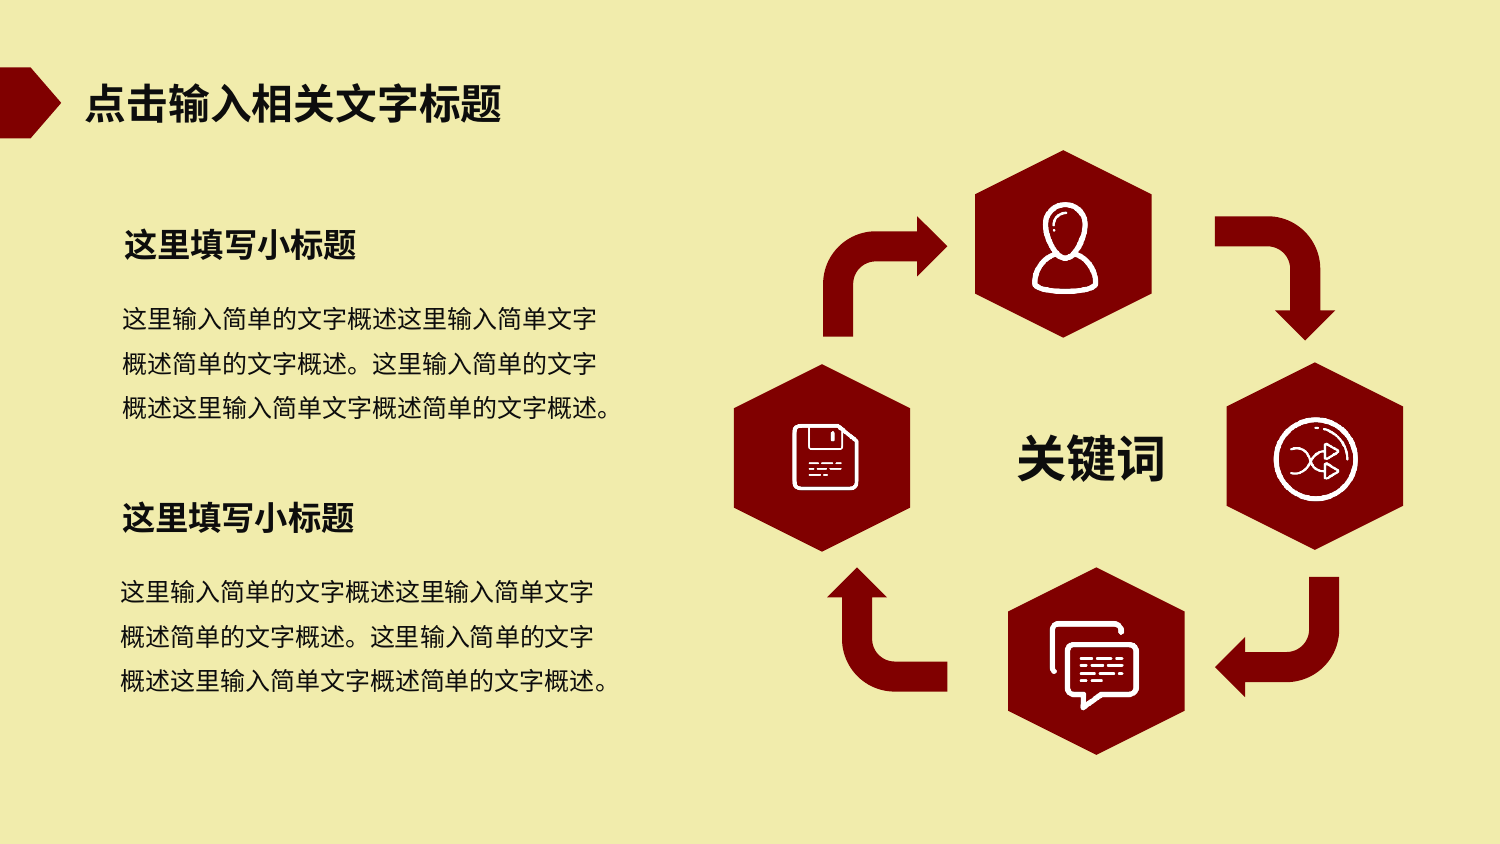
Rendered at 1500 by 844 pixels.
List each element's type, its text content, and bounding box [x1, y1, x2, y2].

text_box 关键词 [1002, 420, 1182, 495]
text_box [1006, 565, 1187, 757]
text_box [1224, 360, 1406, 552]
picture [1044, 614, 1144, 718]
picture [785, 421, 861, 491]
text_box 这里输入简单的文字概述这里输入简单文字概述简单的文字概述。这里输入简单的文字概述这里输入简单文字概述简单的文字概述。 [100, 551, 630, 706]
text_box 点击输入相关文字标题 [70, 70, 518, 135]
text_box [731, 362, 913, 554]
picture [1015, 200, 1112, 296]
text_box [0, 65, 63, 141]
picture [1268, 411, 1362, 508]
text_box [825, 565, 950, 694]
text_box 这里填写小标题 [102, 493, 486, 548]
text_box 这里填写小标题 [104, 220, 488, 275]
text_box [1212, 574, 1342, 700]
text_box [821, 214, 950, 339]
text_box [1212, 214, 1338, 343]
text_box [973, 148, 1154, 340]
text_box 这里输入简单的文字概述这里输入简单文字概述简单的文字概述。这里输入简单的文字概述这里输入简单文字概述简单的文字概述。 [102, 278, 632, 433]
